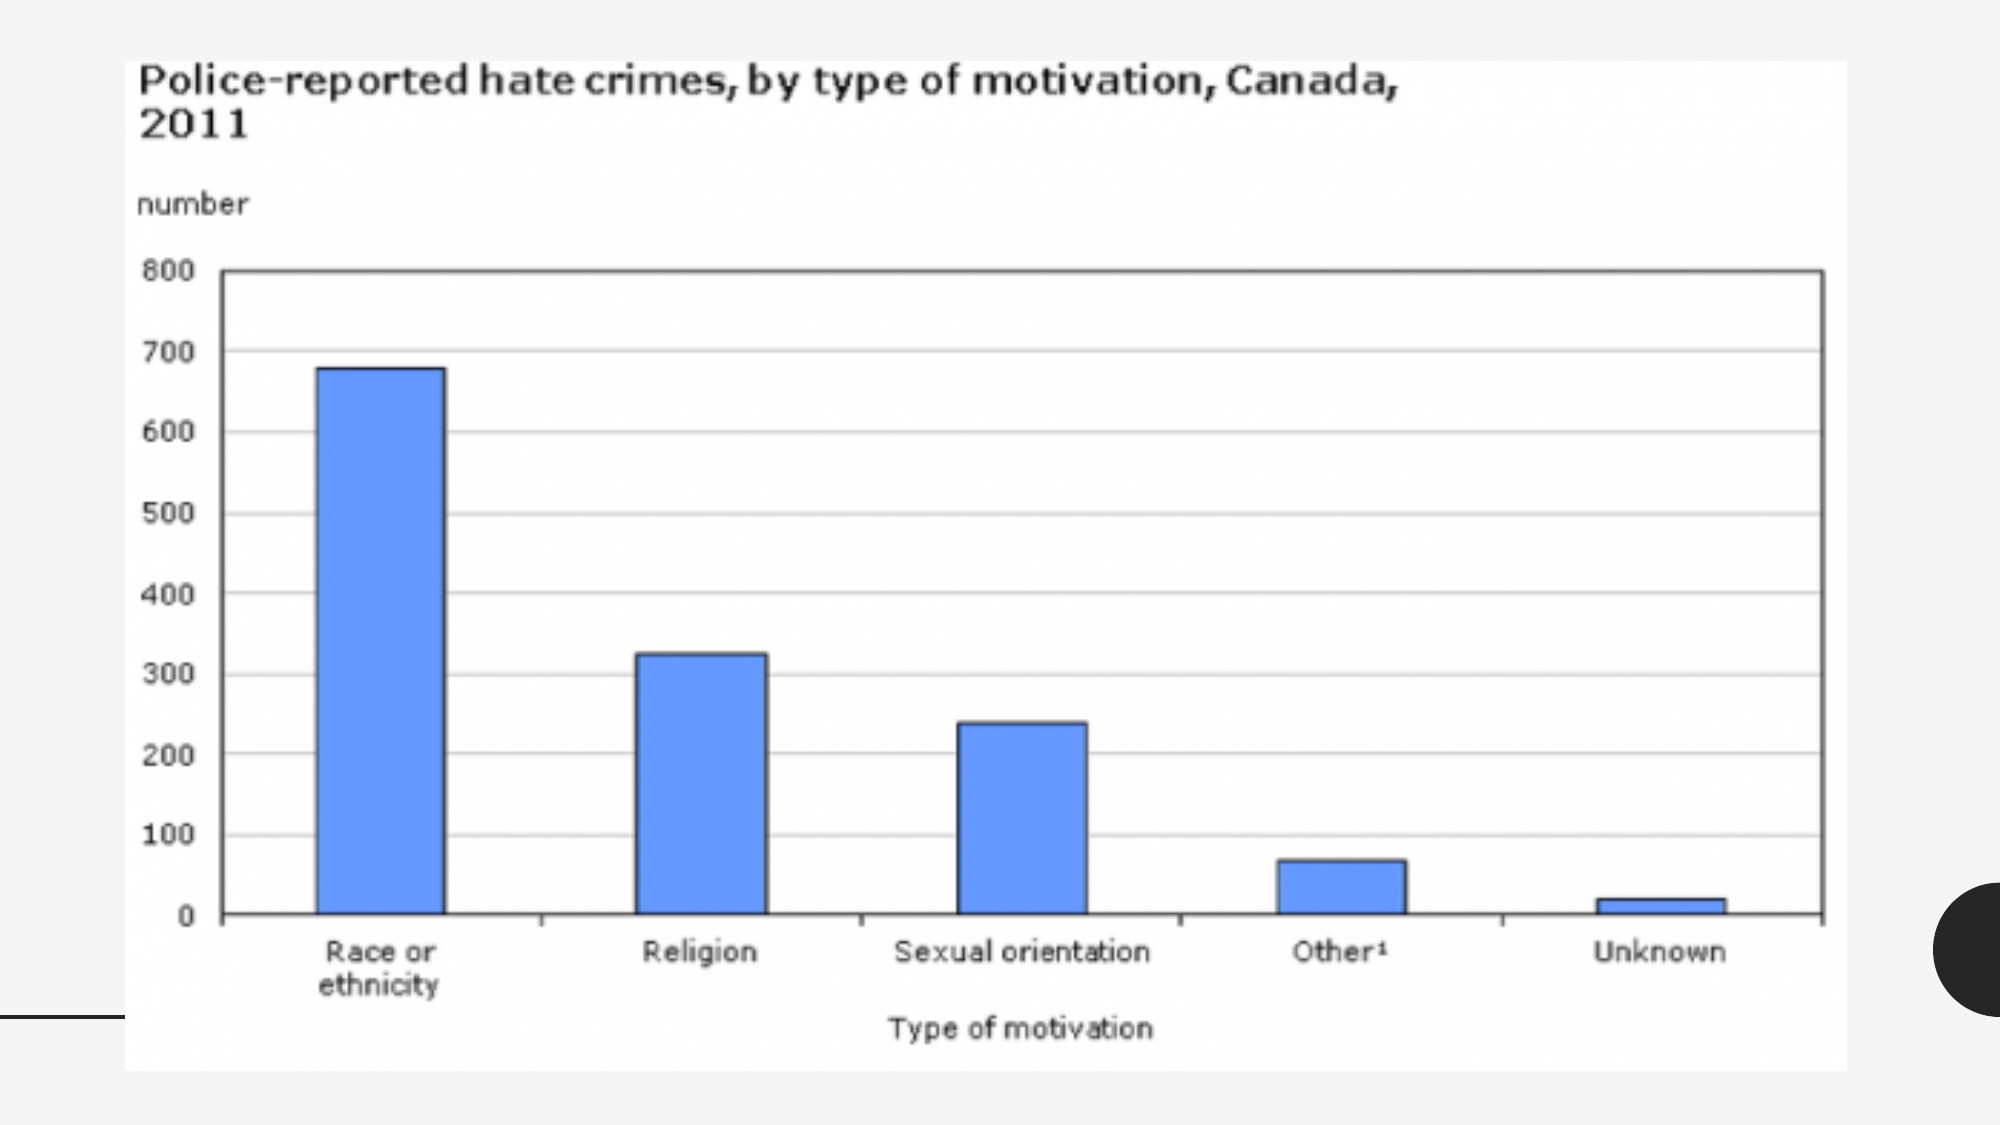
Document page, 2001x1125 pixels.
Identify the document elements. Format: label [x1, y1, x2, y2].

picture [125, 61, 1847, 1072]
